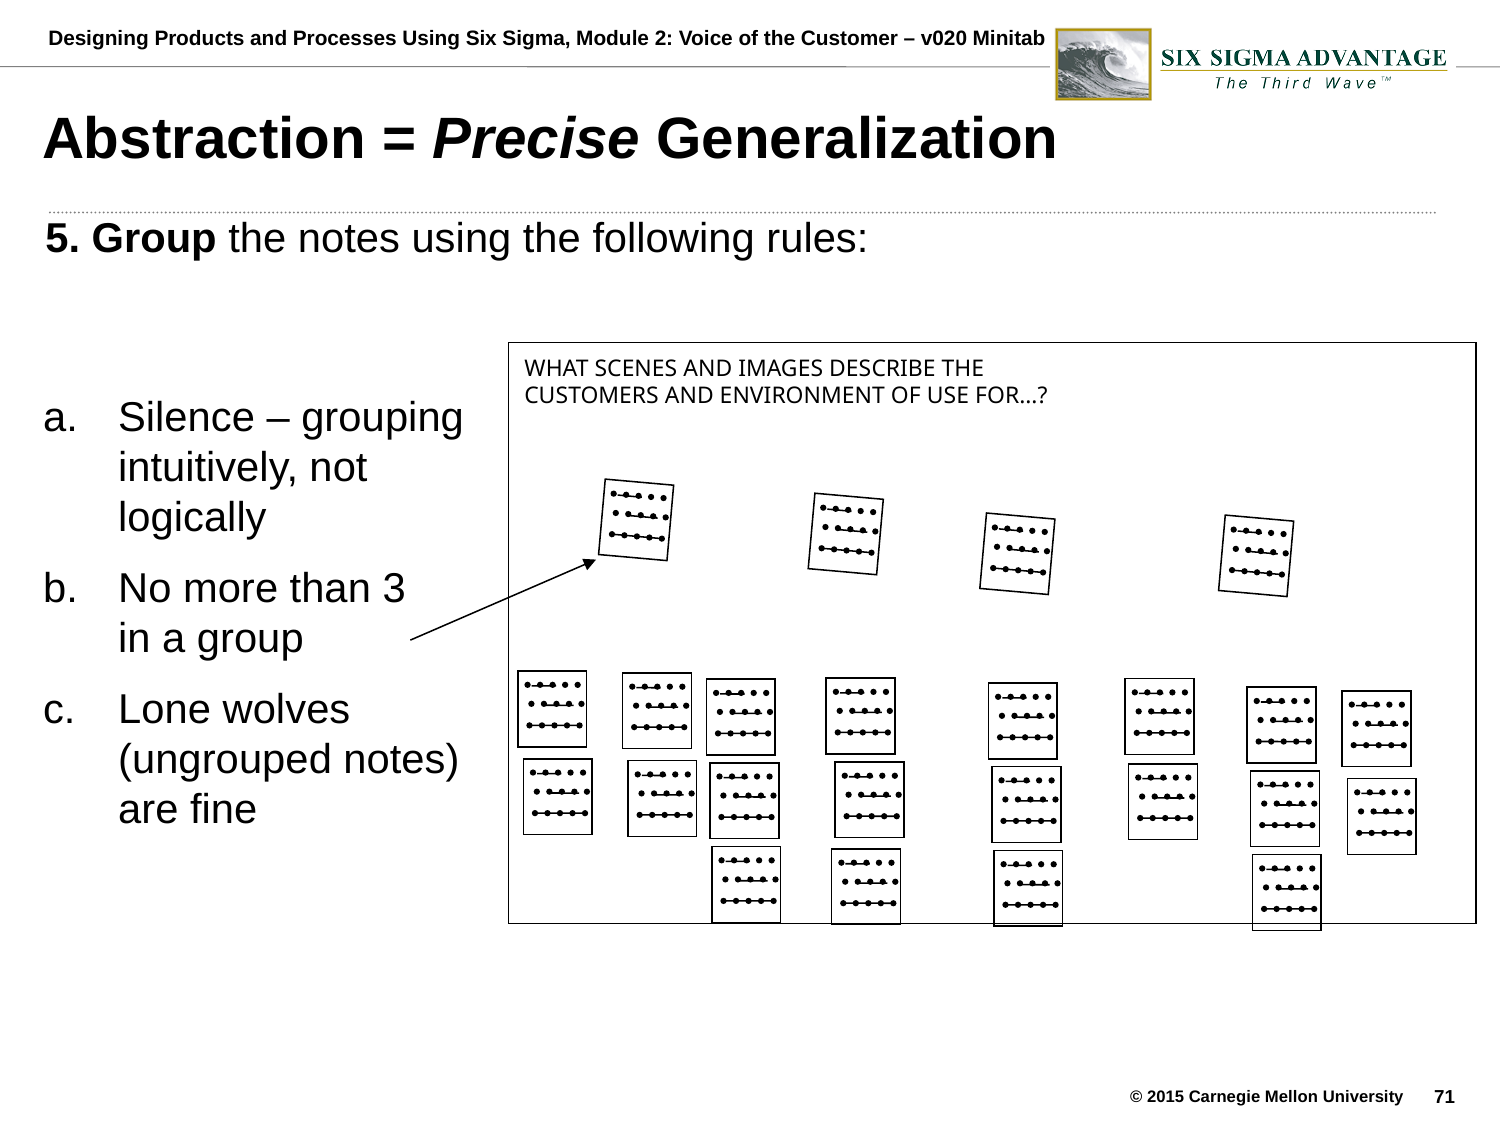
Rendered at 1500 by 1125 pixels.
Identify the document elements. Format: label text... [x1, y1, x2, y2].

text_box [622, 672, 692, 749]
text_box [993, 850, 1063, 927]
picture [1049, 24, 1456, 104]
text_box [1250, 770, 1320, 847]
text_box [1246, 686, 1317, 764]
table_cell [703, 681, 777, 763]
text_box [517, 670, 587, 748]
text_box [1128, 763, 1198, 840]
text_box Silence – grouping intuitively, not logically No more than 3 in a group Lone wolves (ungrouped notes) are fine [28, 382, 521, 839]
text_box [982, 515, 1052, 592]
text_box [1341, 690, 1412, 767]
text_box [1252, 854, 1322, 931]
table_cell [822, 680, 899, 761]
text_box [811, 495, 881, 573]
table_cell [706, 764, 783, 846]
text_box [1347, 778, 1417, 855]
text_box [834, 761, 905, 838]
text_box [523, 758, 593, 835]
text_box 5. Group the notes using the following rules: [30, 203, 1315, 269]
title Abstraction = Precise Generalization [42, 113, 1438, 170]
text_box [711, 846, 781, 923]
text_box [706, 678, 776, 756]
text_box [1124, 678, 1195, 755]
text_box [825, 677, 896, 755]
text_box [601, 481, 671, 558]
table_cell [1243, 689, 1323, 854]
text_box WHAT SCENES AND IMAGES DESCRIBE THE CUSTOMERS AND ENVIRONMENT OF USE FOR…? [509, 346, 1123, 416]
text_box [988, 682, 1058, 760]
table_cell [985, 685, 1061, 766]
text_box [508, 342, 1476, 924]
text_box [709, 762, 780, 839]
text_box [831, 848, 901, 925]
table_cell [1121, 681, 1196, 763]
table_cell [988, 769, 1063, 850]
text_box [991, 766, 1062, 843]
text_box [1221, 517, 1291, 594]
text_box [627, 760, 697, 837]
text_box [410, 558, 597, 641]
